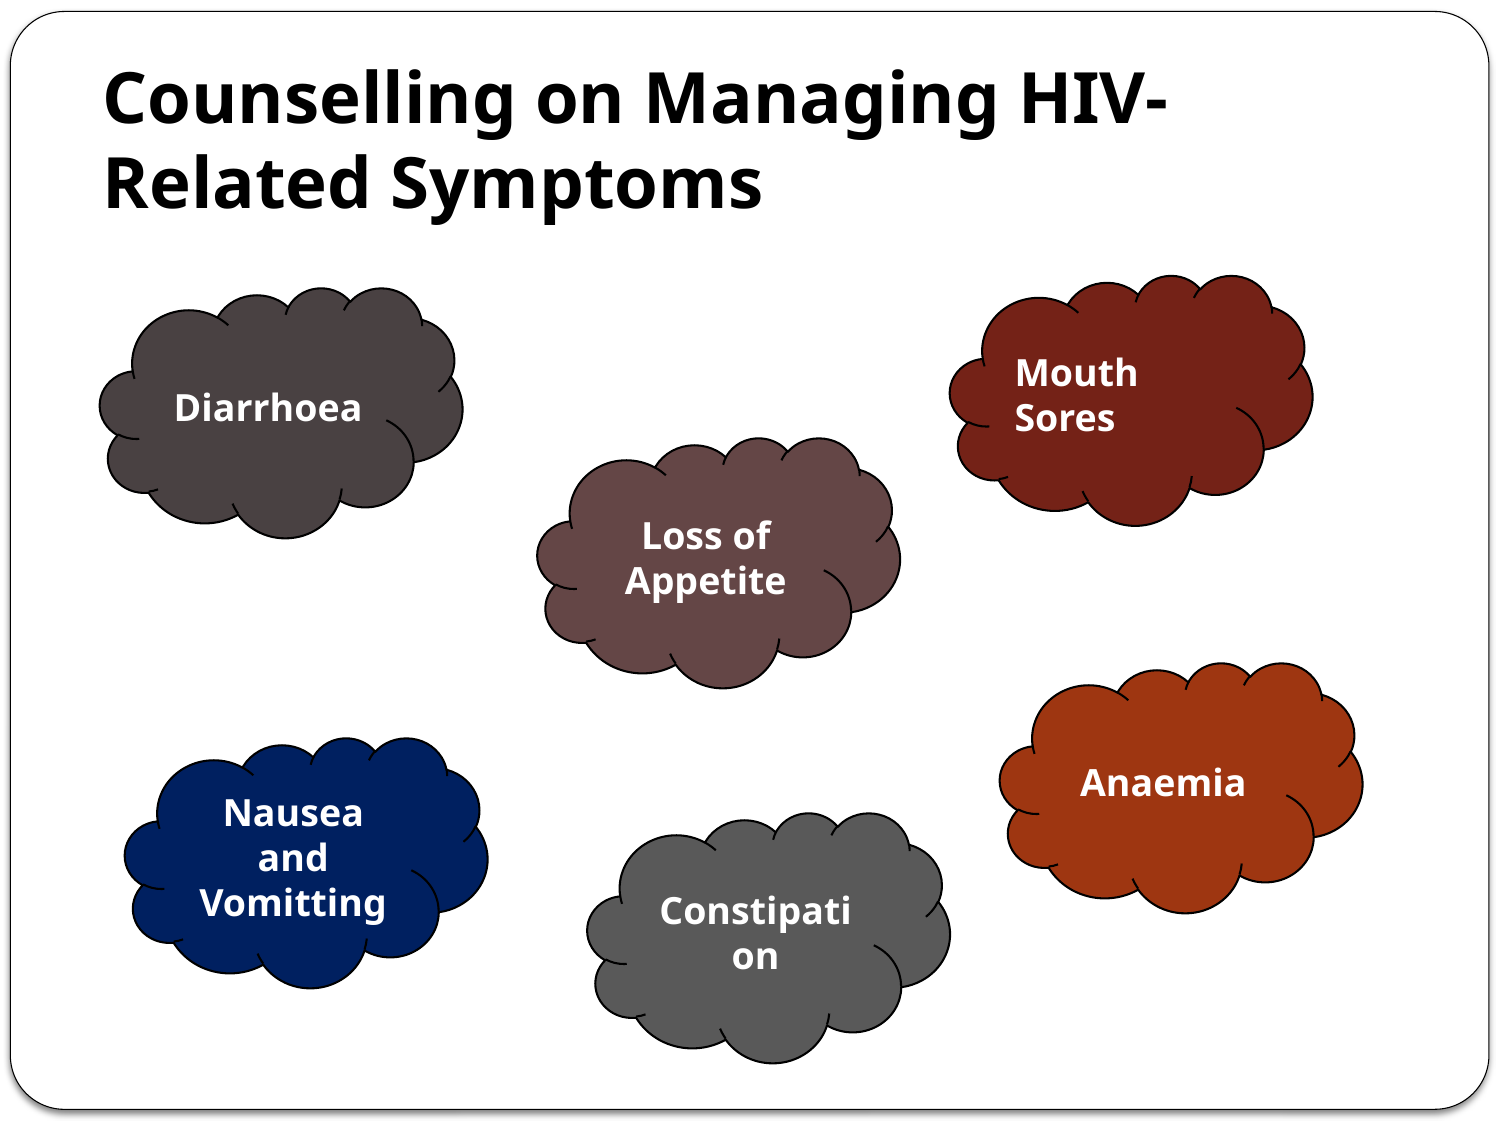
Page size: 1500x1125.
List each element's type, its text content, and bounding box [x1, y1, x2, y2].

text_box Nausea and Vomitting [123, 737, 489, 990]
text_box Loss of Appetite [536, 437, 902, 690]
text_box Mouth Sores [948, 274, 1314, 527]
text_box Anaemia [998, 662, 1364, 915]
text_box Constipation [586, 812, 952, 1065]
text_box Diarrhoea [98, 287, 464, 540]
title Counselling on Managing HIV-Related Symptoms [87, 44, 1426, 238]
